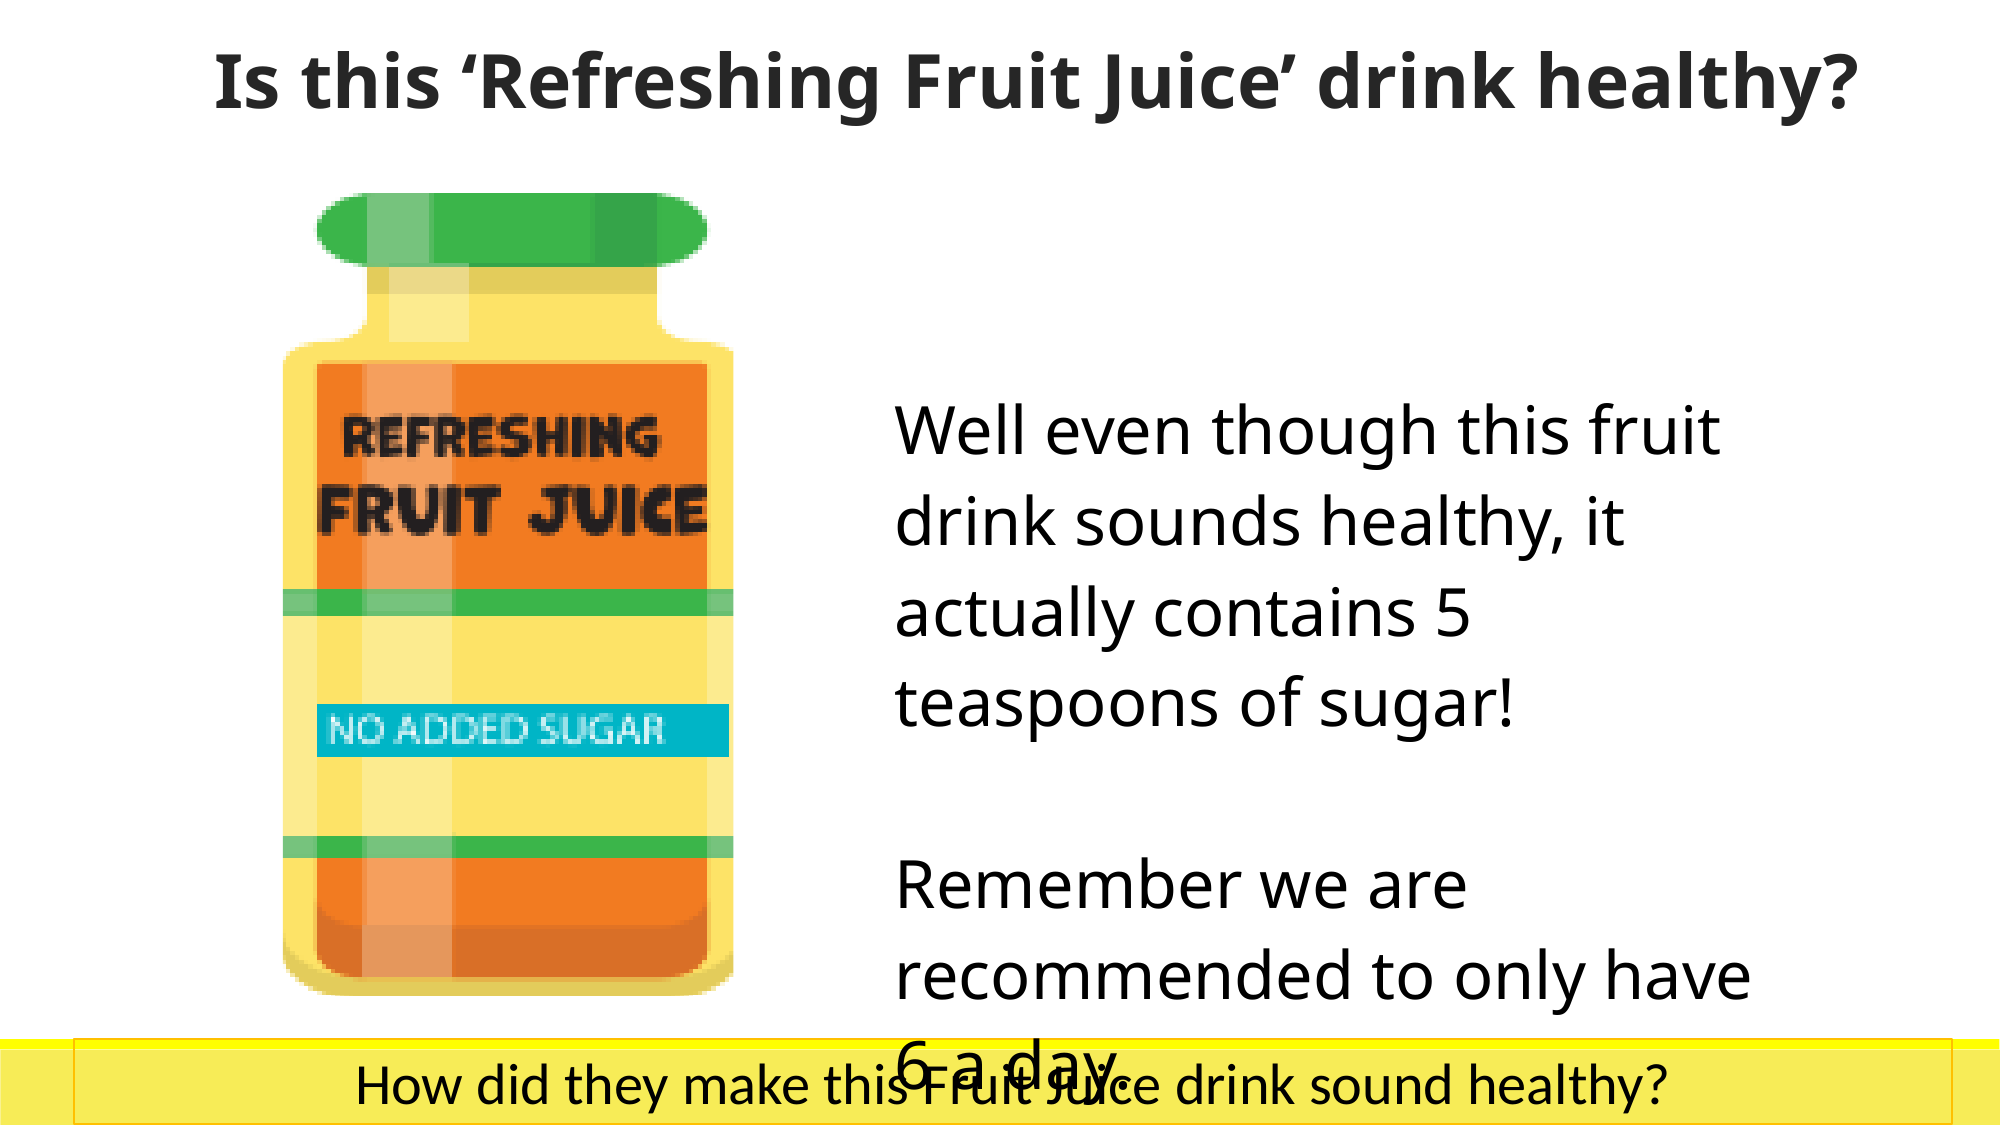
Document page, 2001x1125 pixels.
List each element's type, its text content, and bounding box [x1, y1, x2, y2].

table_header Well even though this fruit drink sounds healthy, it actually contains 5 teaspoons of sugar! Remember we are recommended to only have 6 a day. [880, 376, 1816, 1030]
picture [282, 192, 734, 996]
text_box How did they make this Fruit Juice drink sound healthy? [73, 1038, 1953, 1125]
text_box Is this ‘Refreshing Fruit Juice’ drink healthy? [199, 25, 1876, 131]
